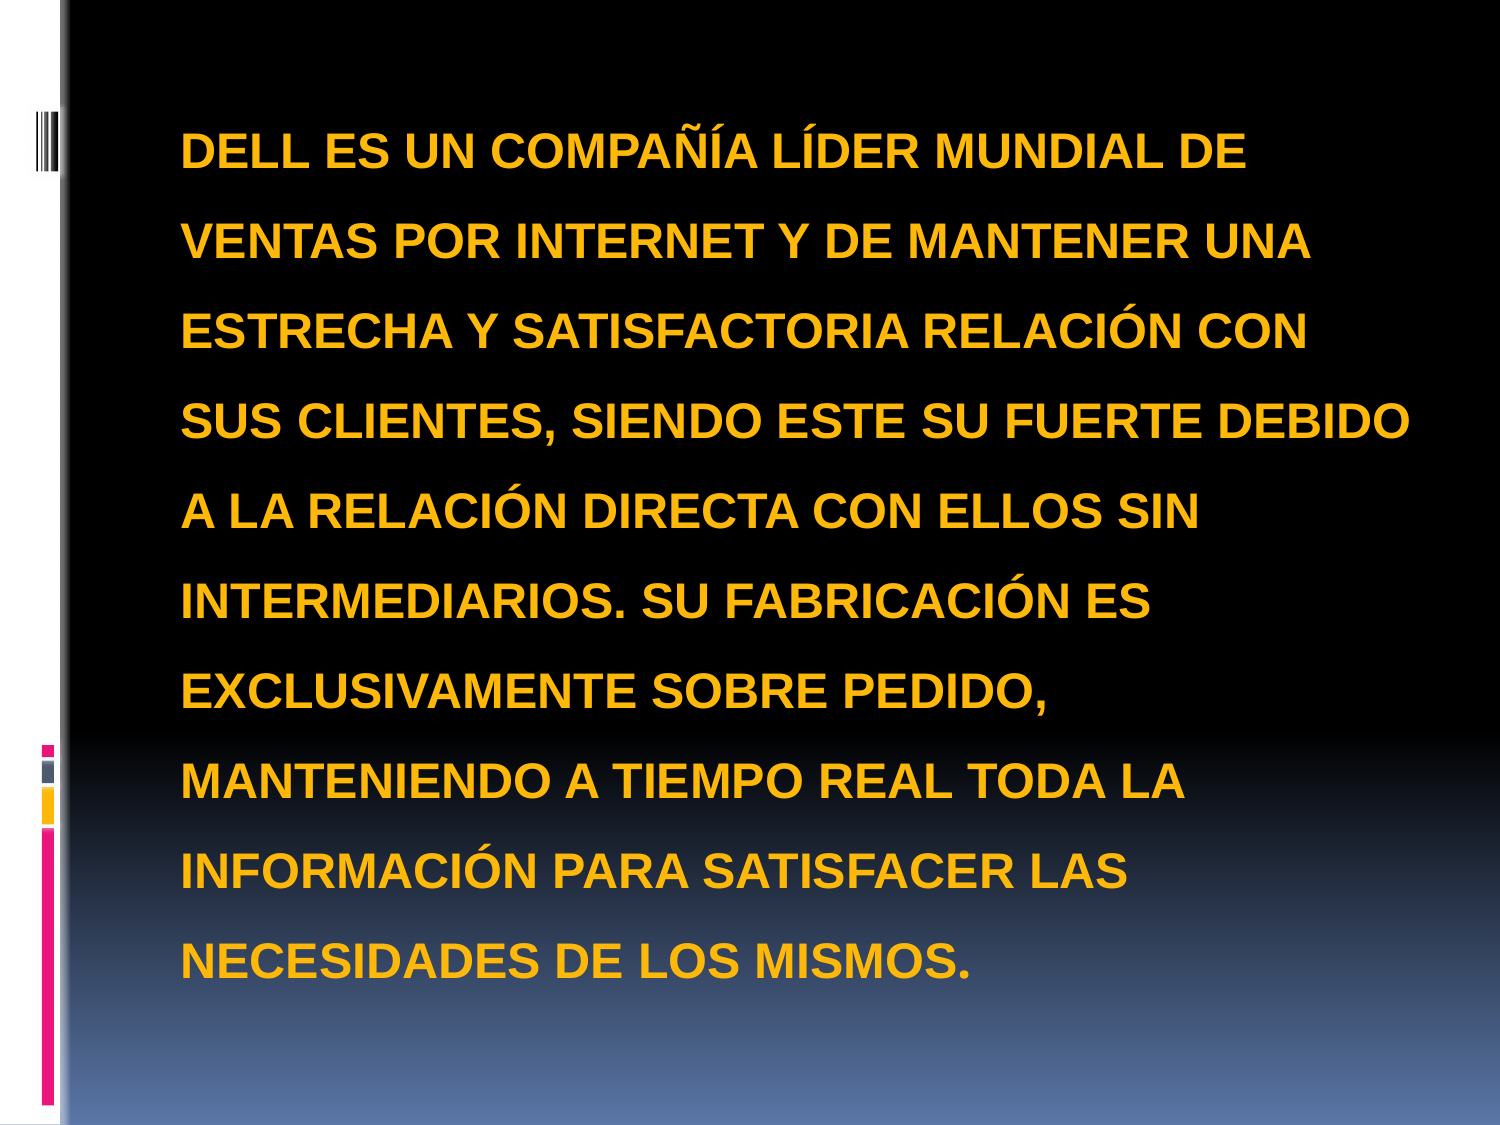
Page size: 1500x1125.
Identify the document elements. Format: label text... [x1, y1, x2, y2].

subtitle DELL ES UN COMPAÑÍA LÍDER MUNDIAL DE VENTAS POR INTERNET Y DE MANTENER UNA ESTRECHA Y SATISFACTORIA RELACIÓN CON SUS CLIENTES, SIENDO ESTE SU FUERTE DEBIDO A LA RELACIÓN DIRECTA CON ELLOS SIN INTERMEDIARIOS. SU FABRICACIÓN ES EXCLUSIVAMENTE SOBRE PEDIDO, MANTENIENDO A TIEMPO REAL TODA LA INFORMACIÓN PARA SATISFACER LAS NECESIDADES DE LOS MISMOS. [164, 210, 1439, 997]
